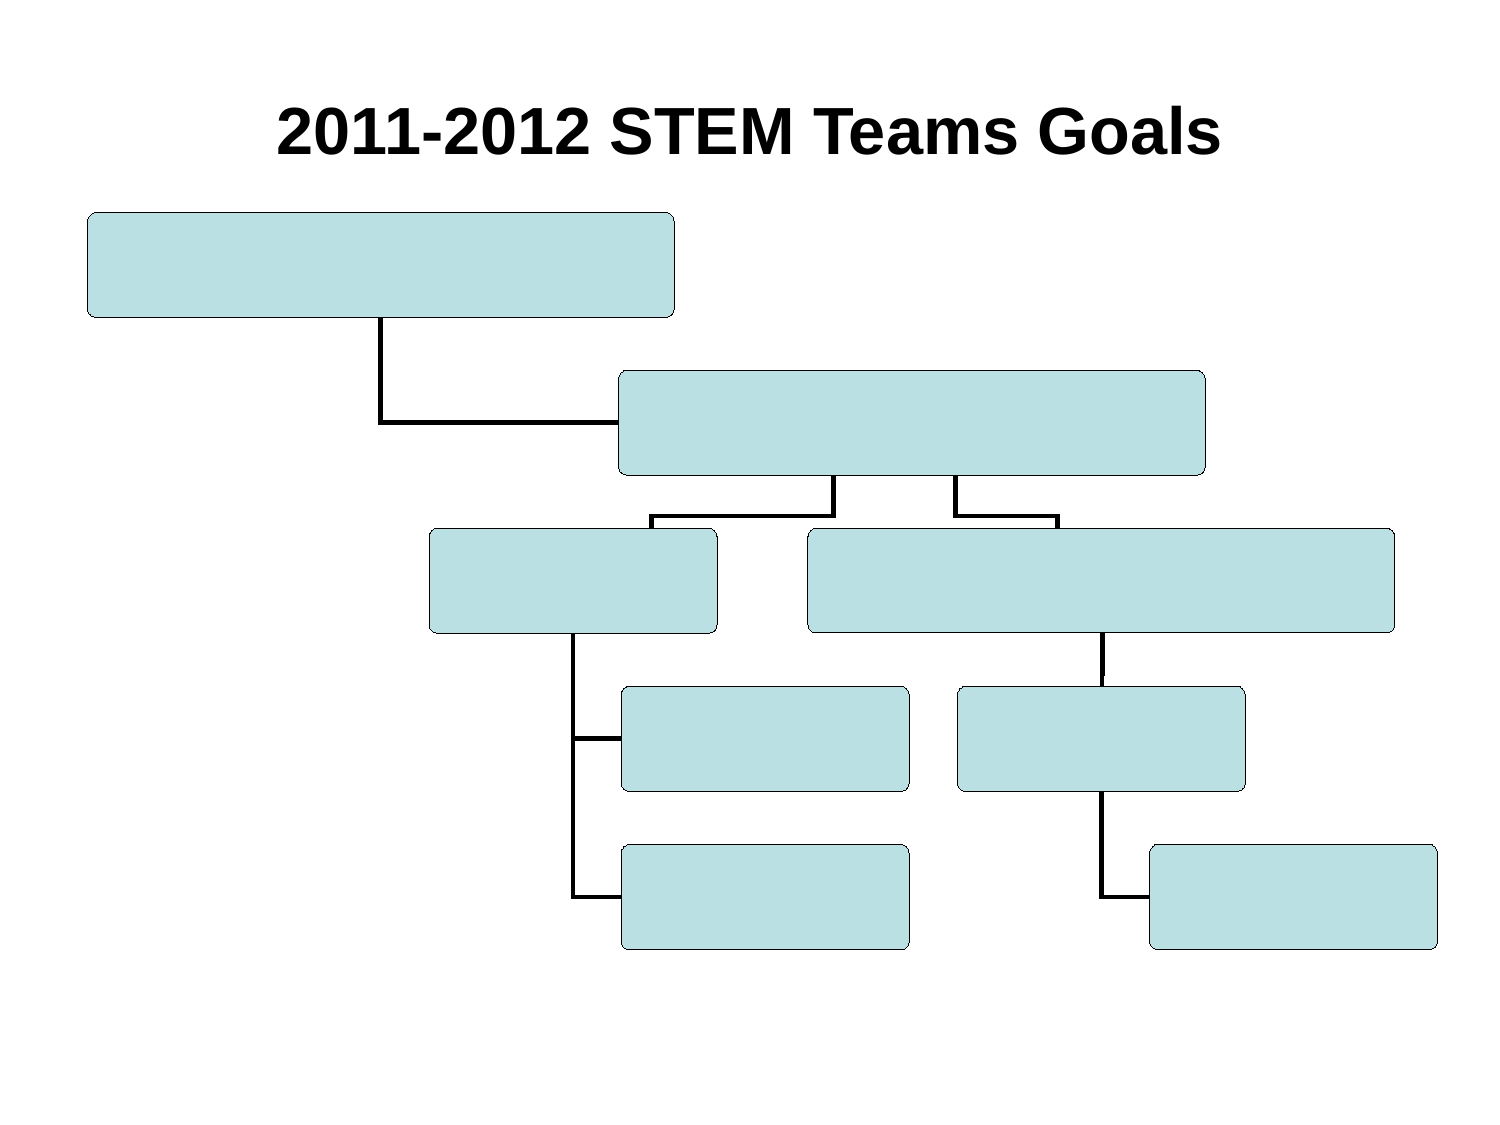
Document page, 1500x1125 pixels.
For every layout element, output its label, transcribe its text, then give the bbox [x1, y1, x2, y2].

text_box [383, 212, 1438, 895]
title 2011-2012 STEM Teams Goals [74, 74, 1426, 181]
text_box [87, 312, 1438, 951]
